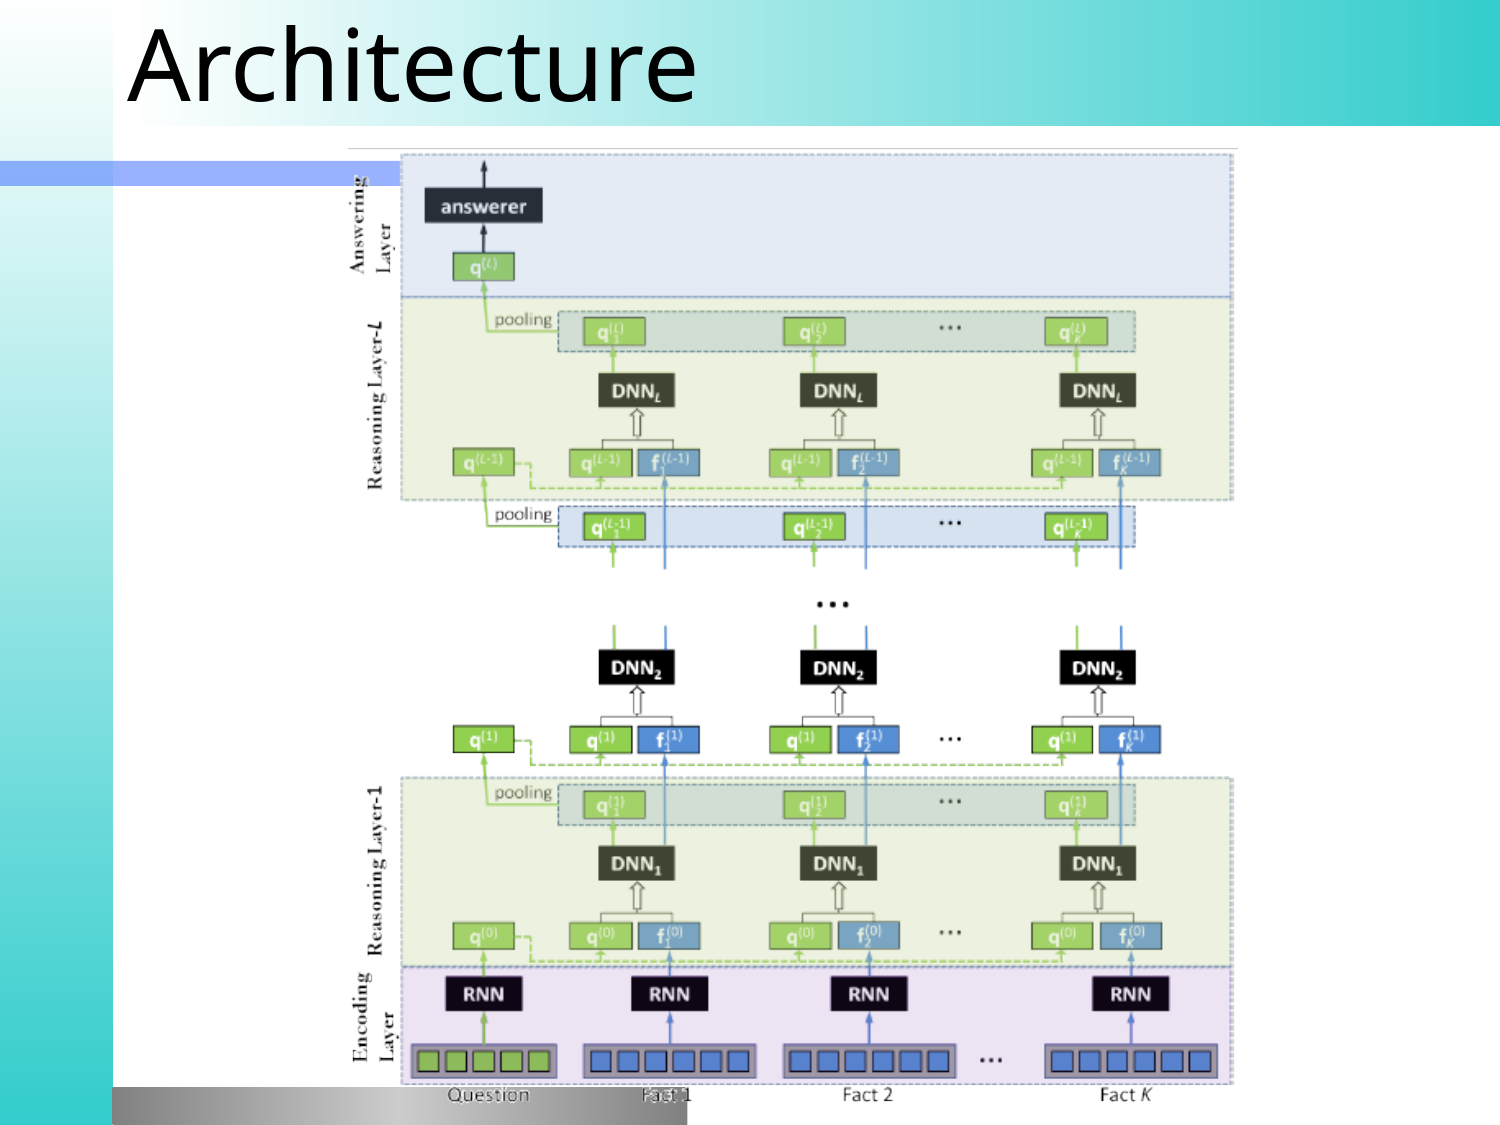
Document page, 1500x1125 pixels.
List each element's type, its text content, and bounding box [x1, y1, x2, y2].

picture [348, 148, 1238, 1108]
title Architecture [111, 0, 1500, 126]
